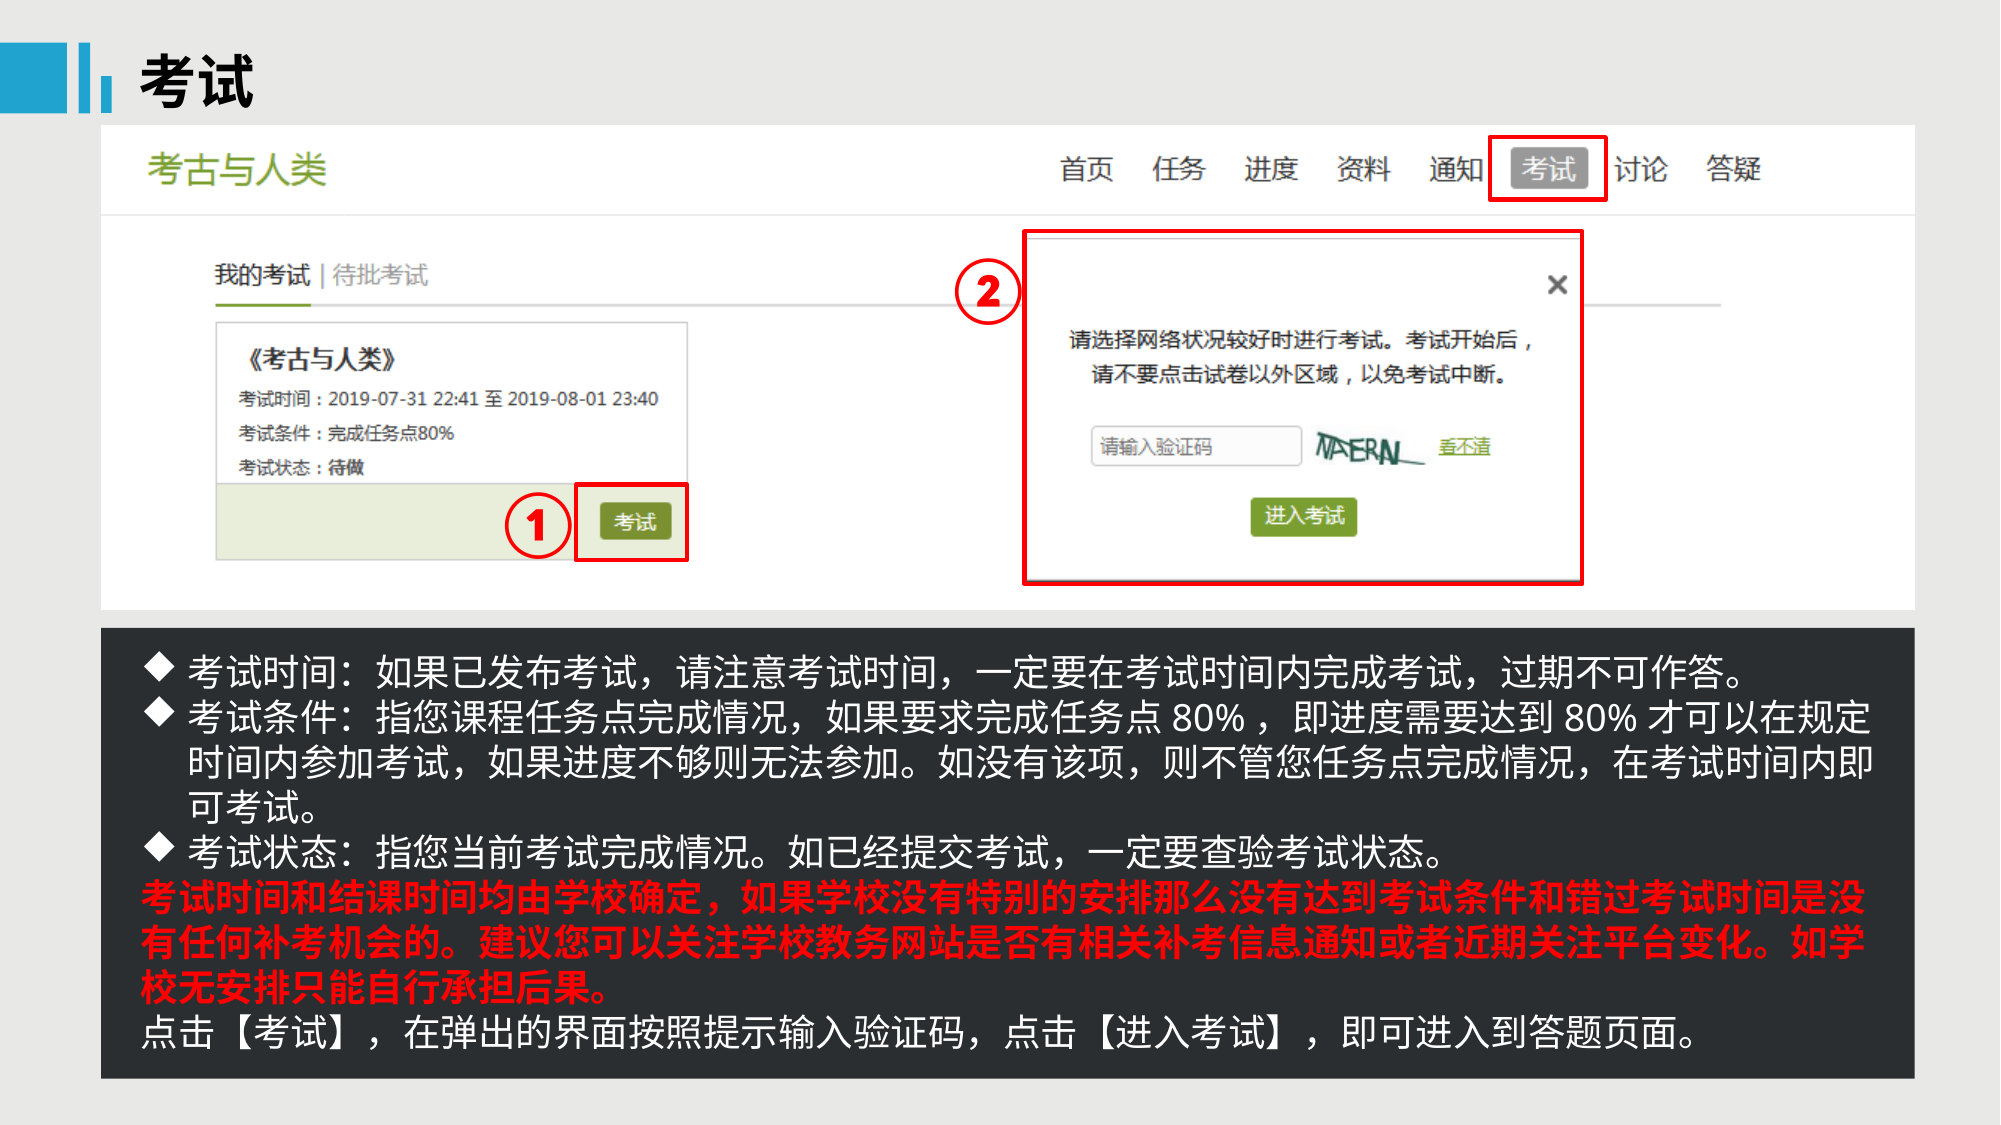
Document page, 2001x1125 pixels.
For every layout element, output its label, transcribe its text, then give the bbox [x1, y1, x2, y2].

text_box 考试 [123, 38, 708, 123]
text_box [77, 41, 92, 116]
text_box [99, 626, 1917, 1081]
text_box 考试时间：如果已发布考试，请注意考试时间，一定要在考试时间内完成考试，过期不可作答。 考试条件：指您课程任务点完成情况，如果要求完成任务点80%，即进度需要达到80%才可以在规定时间内参加考试，如果进度不够则无法参加。如没有该项，则不管您任务点完成情况，在考试时间内即可考试。 考试状态：指您当前考试完成情况。如已经提交考试，一定要查验考试状态。 考试时间和结课时间均由学校确定，如果学校没有特别的安排那么没有达到考试条件和错过考试时间是没有任何补考机会的。建议您可以关注学校教务网站是否有相关补考信息通知或者近期关注平台变化。如学校无安排只能自行承担后果。 点击【考试】，在弹出的界面按照提示输入验证码，点击【进入考试】，即可进入到答题页面。 [126, 641, 1898, 1062]
text_box [99, 74, 114, 115]
picture [100, 125, 1916, 610]
text_box [0, 41, 69, 116]
